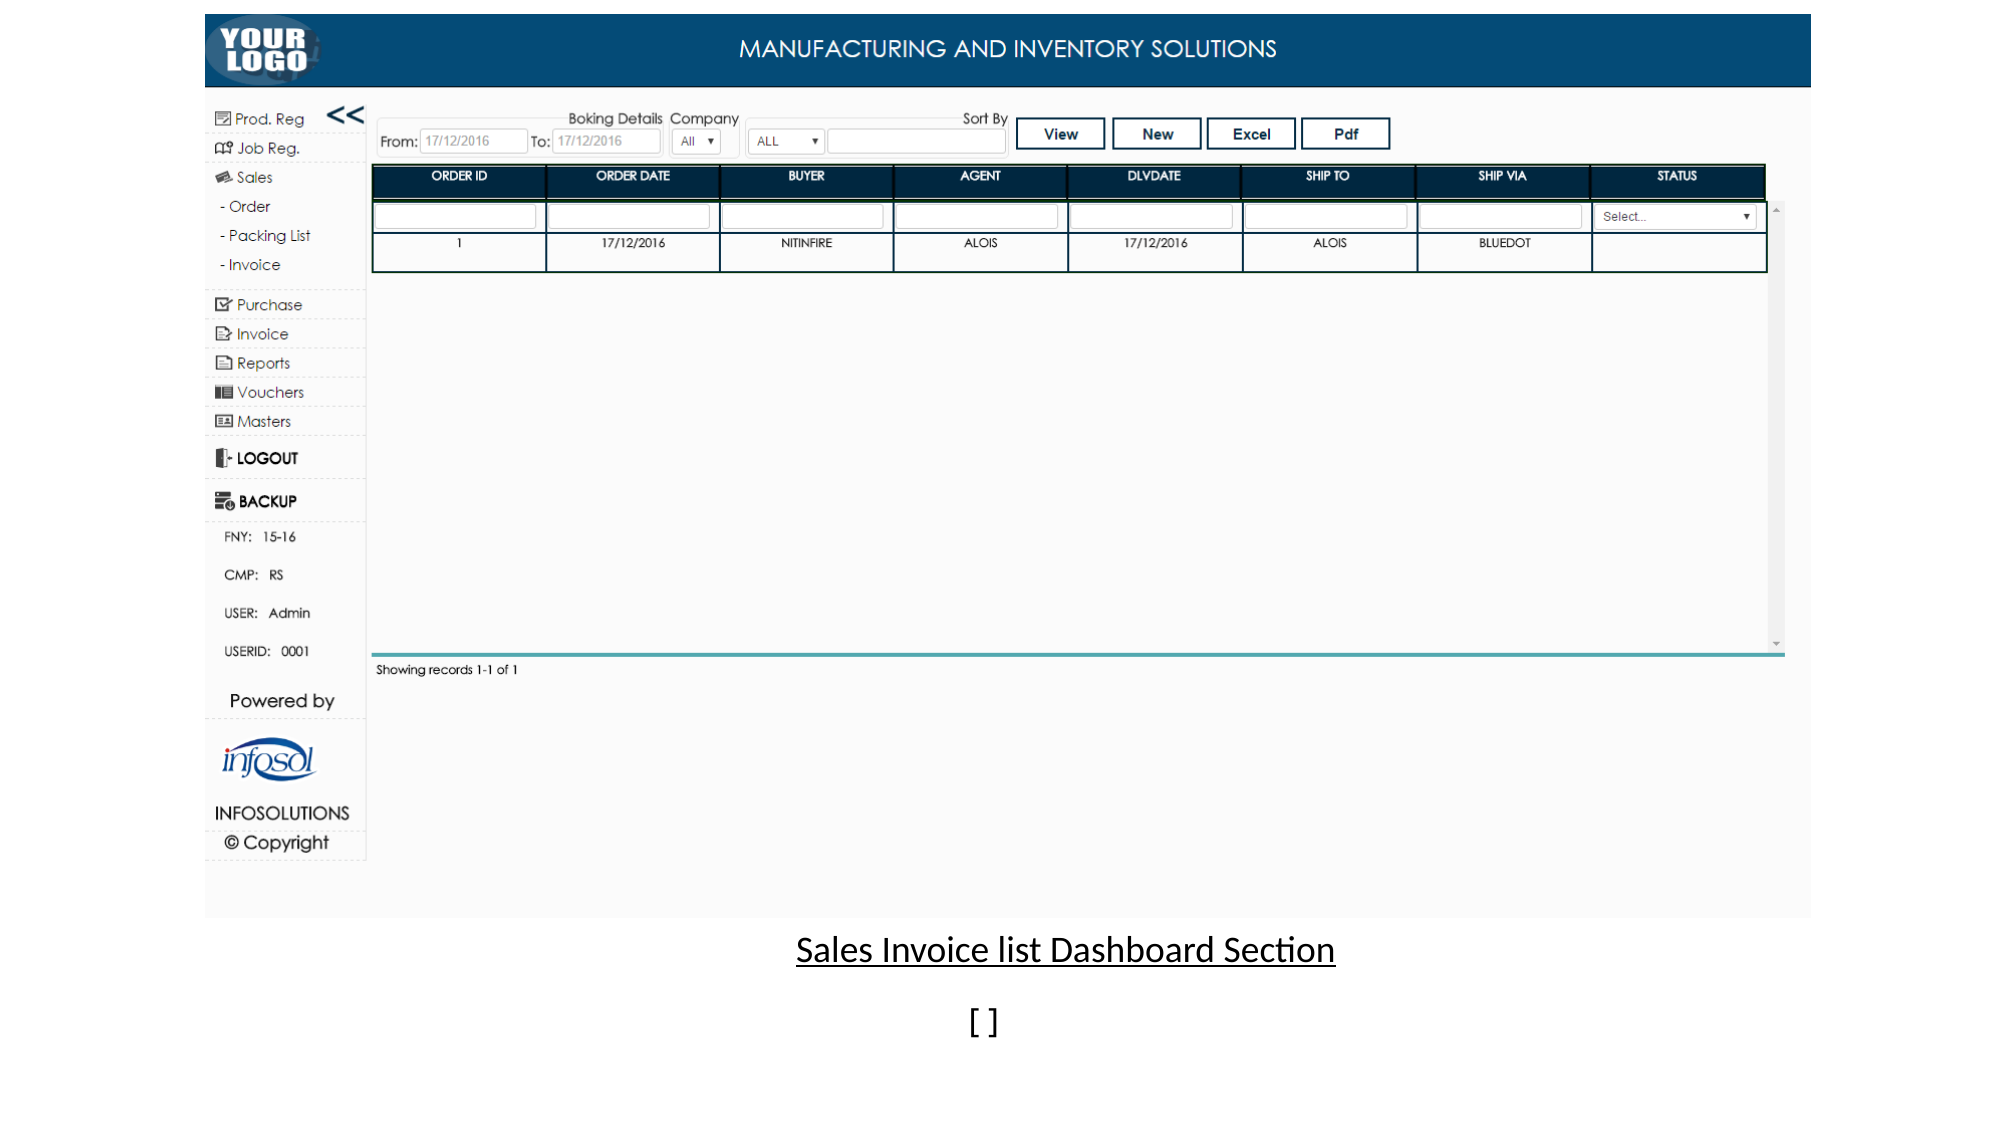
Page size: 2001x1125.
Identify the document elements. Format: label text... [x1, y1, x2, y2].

text_box [ ] [346, 968, 1622, 1069]
picture [205, 14, 1811, 918]
text_box Sales Invoice list Dashboard Section [781, 918, 1352, 968]
